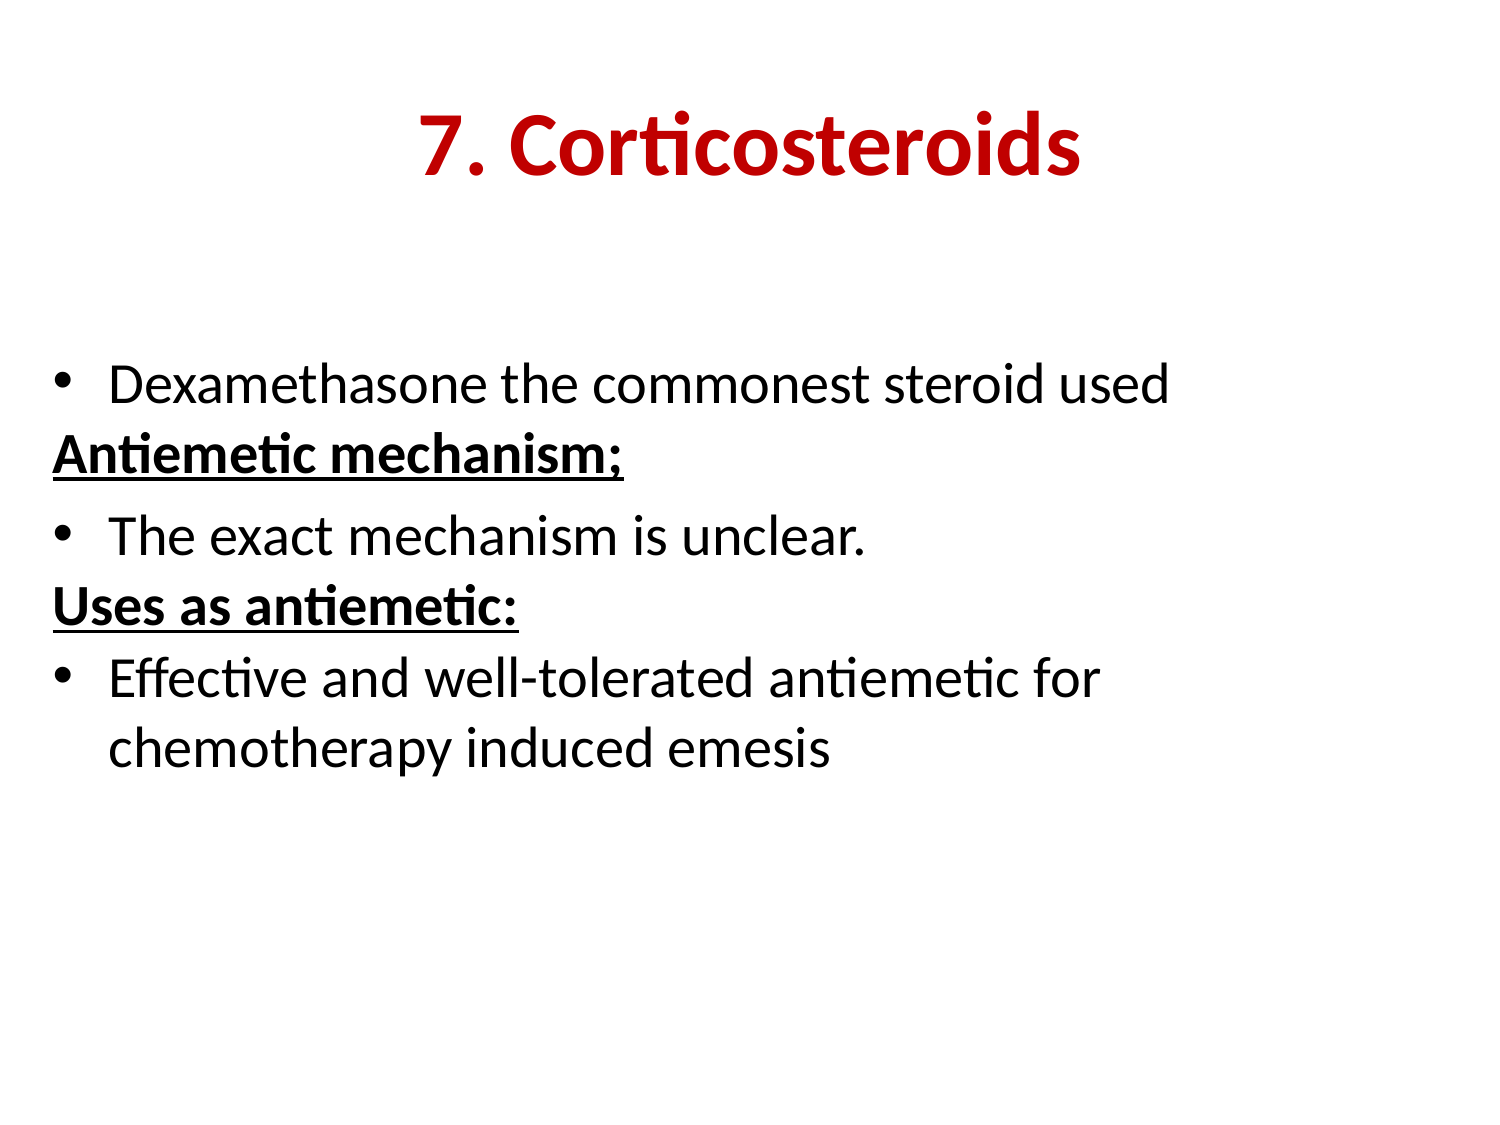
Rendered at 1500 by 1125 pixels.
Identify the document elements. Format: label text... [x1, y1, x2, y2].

list Dexamethasone the commonest steroid used Antiemetic mechanism; The exact mechanism is unclear. Uses as antiemetic: Effective and well-tolerated antiemetic for chemotherapy induced emesis [37, 337, 1500, 1050]
title 7. Corticosteroids [75, 45, 1425, 233]
